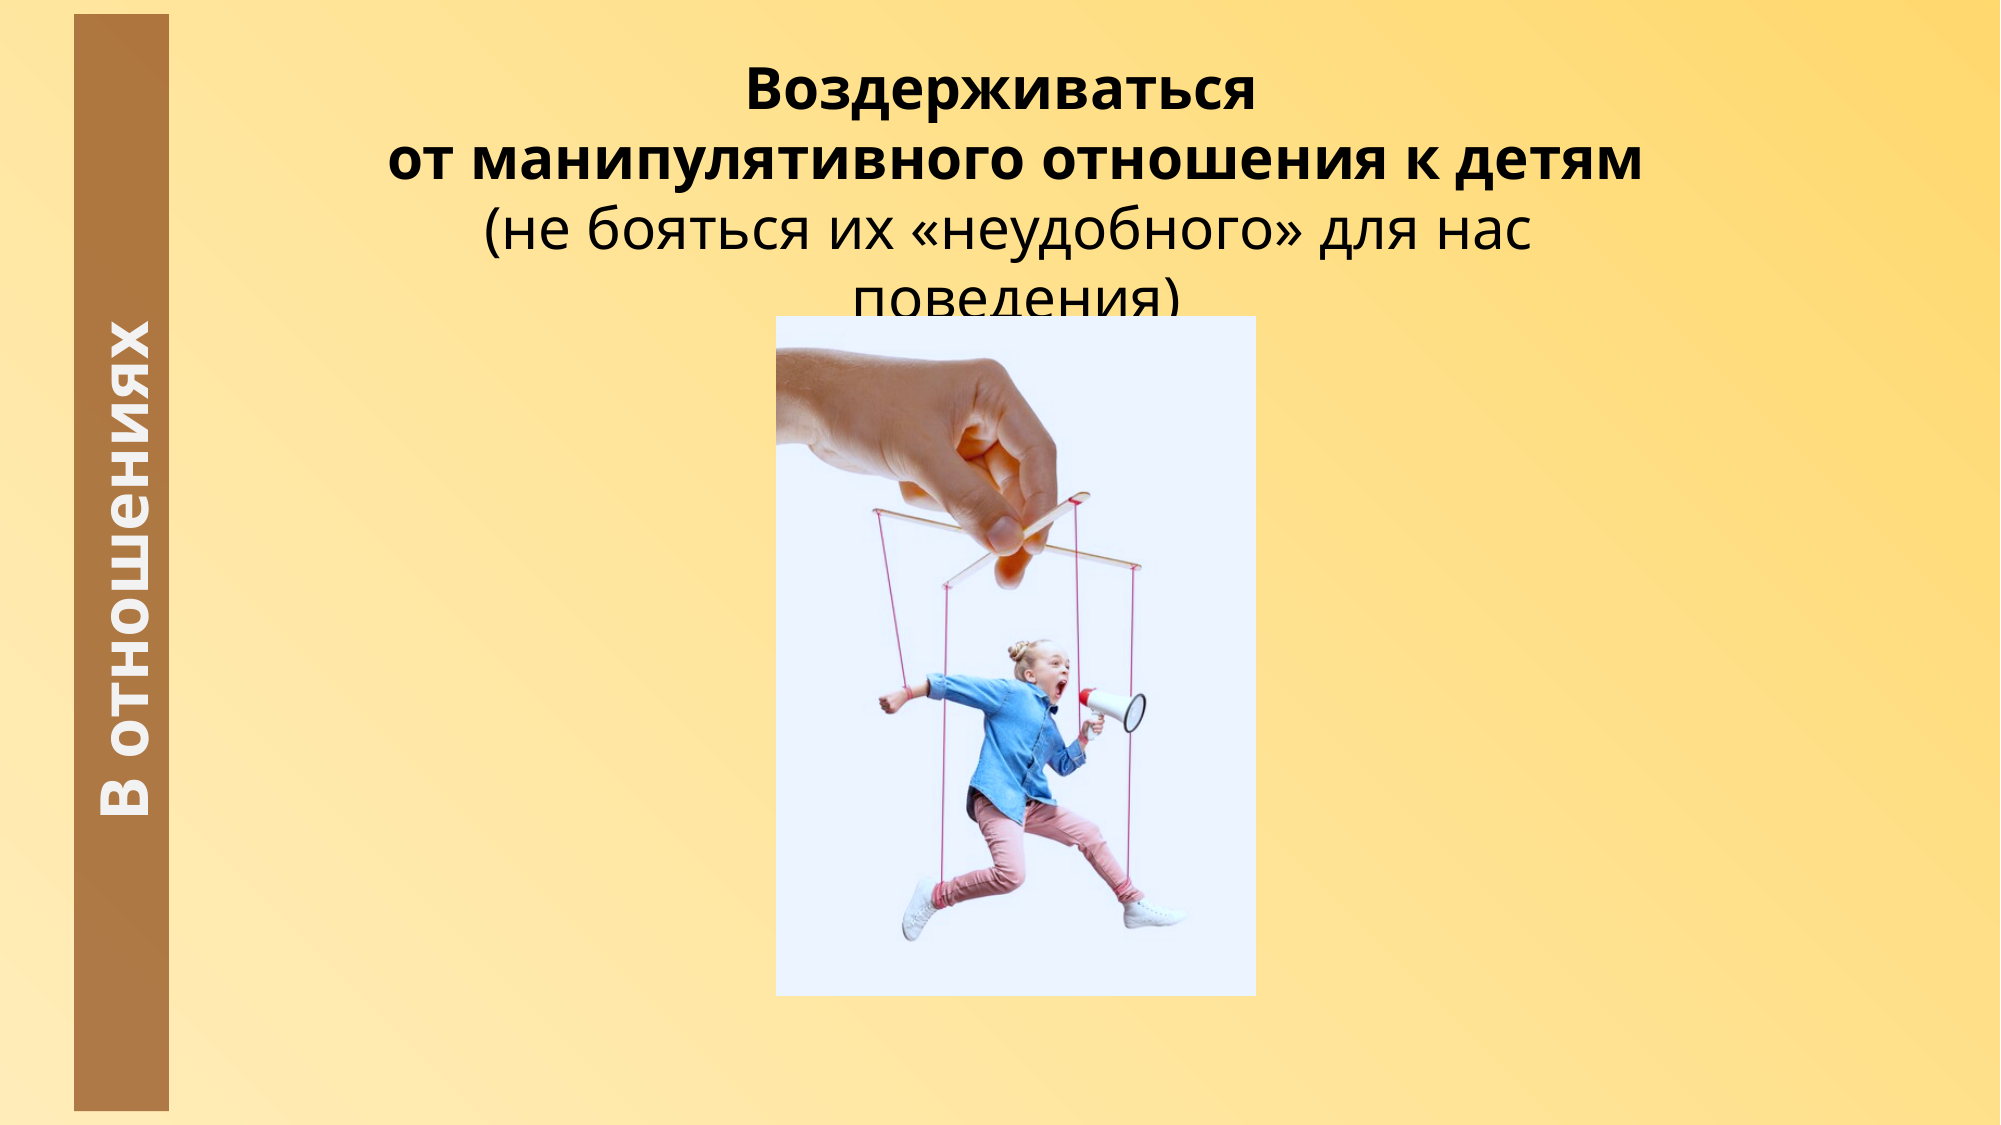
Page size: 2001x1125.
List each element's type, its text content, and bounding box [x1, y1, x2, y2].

text_box Воздерживаться от манипулятивного отношения к детям (не бояться их «неудобного» для нас поведения) [335, 43, 1697, 339]
picture [776, 316, 1256, 996]
text_box В отношениях [74, 14, 169, 1112]
text_box ? [0, 0, 2000, 1125]
